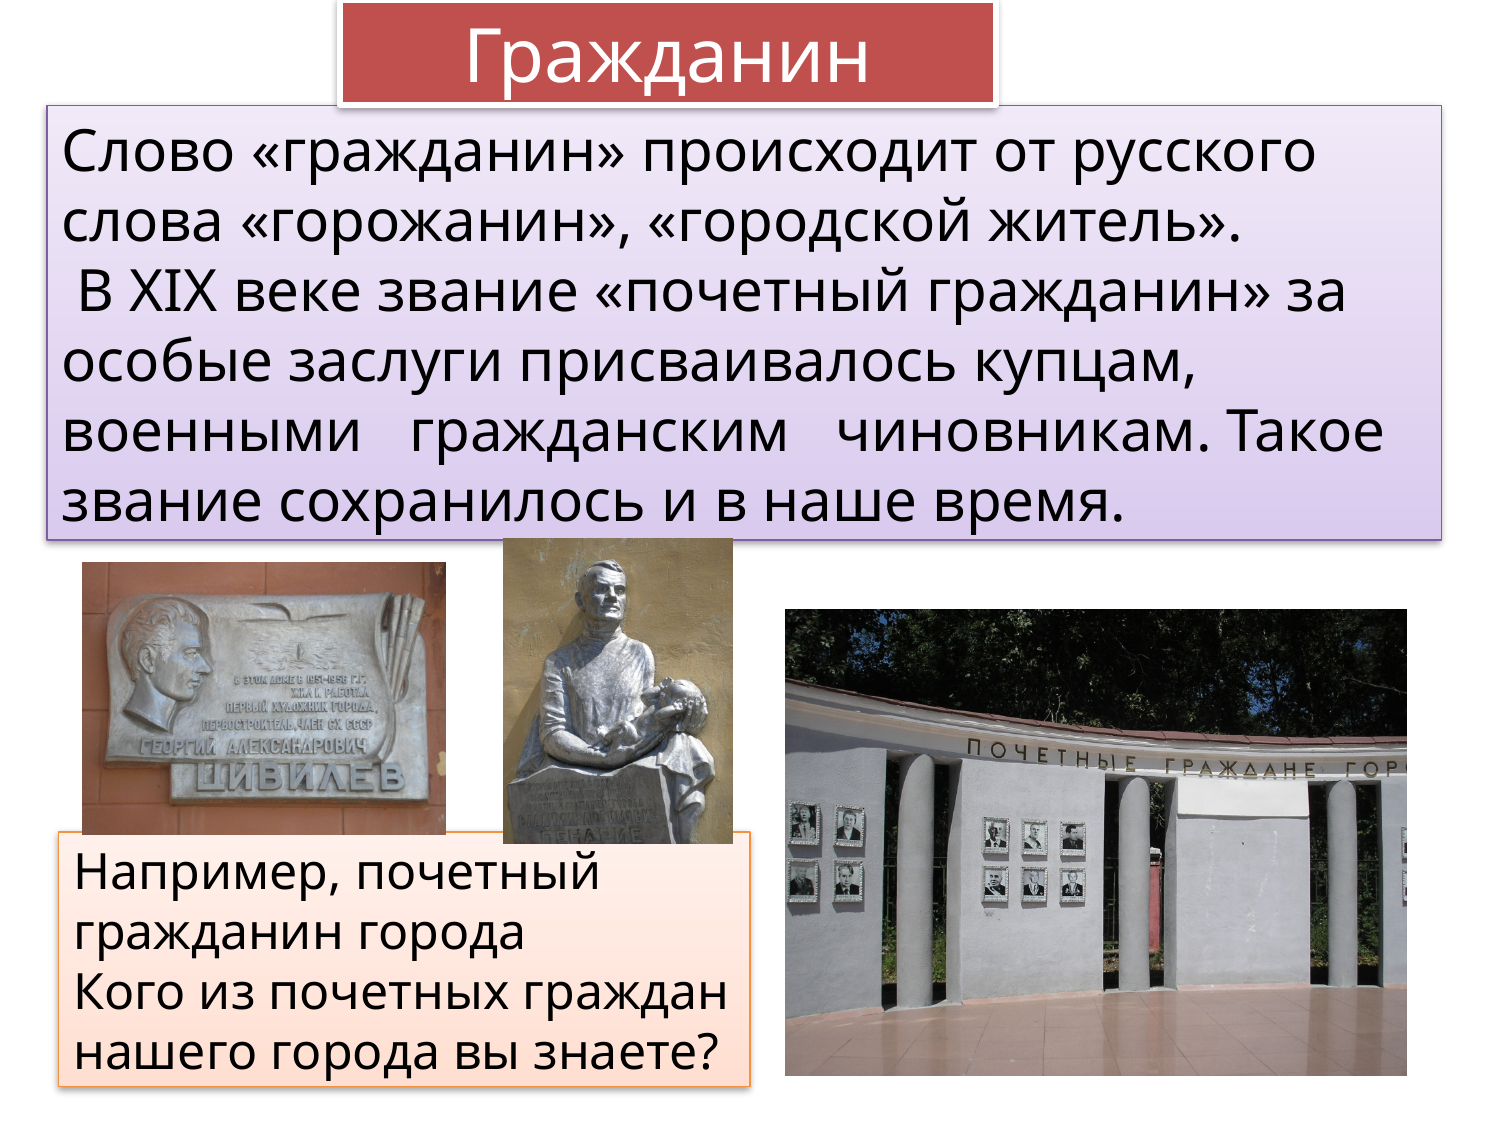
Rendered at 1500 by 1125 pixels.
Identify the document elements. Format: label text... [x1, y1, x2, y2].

picture [784, 609, 1407, 1076]
text_box Например, почетный гражданин города Кого из почетных граждан нашего города вы знаете? [58, 831, 751, 1087]
picture [81, 562, 446, 836]
text_box Гражданин [337, 0, 999, 108]
picture [503, 538, 733, 844]
text_box Слово «гражданин» происходит от русского слова «горожанин», «городской житель». В XIX веке звание «почетный гражданин» за особые заслуги присваивалось купцам, военными гражданским чиновникам. Такое звание сохранилось и в наше время. [46, 105, 1442, 541]
